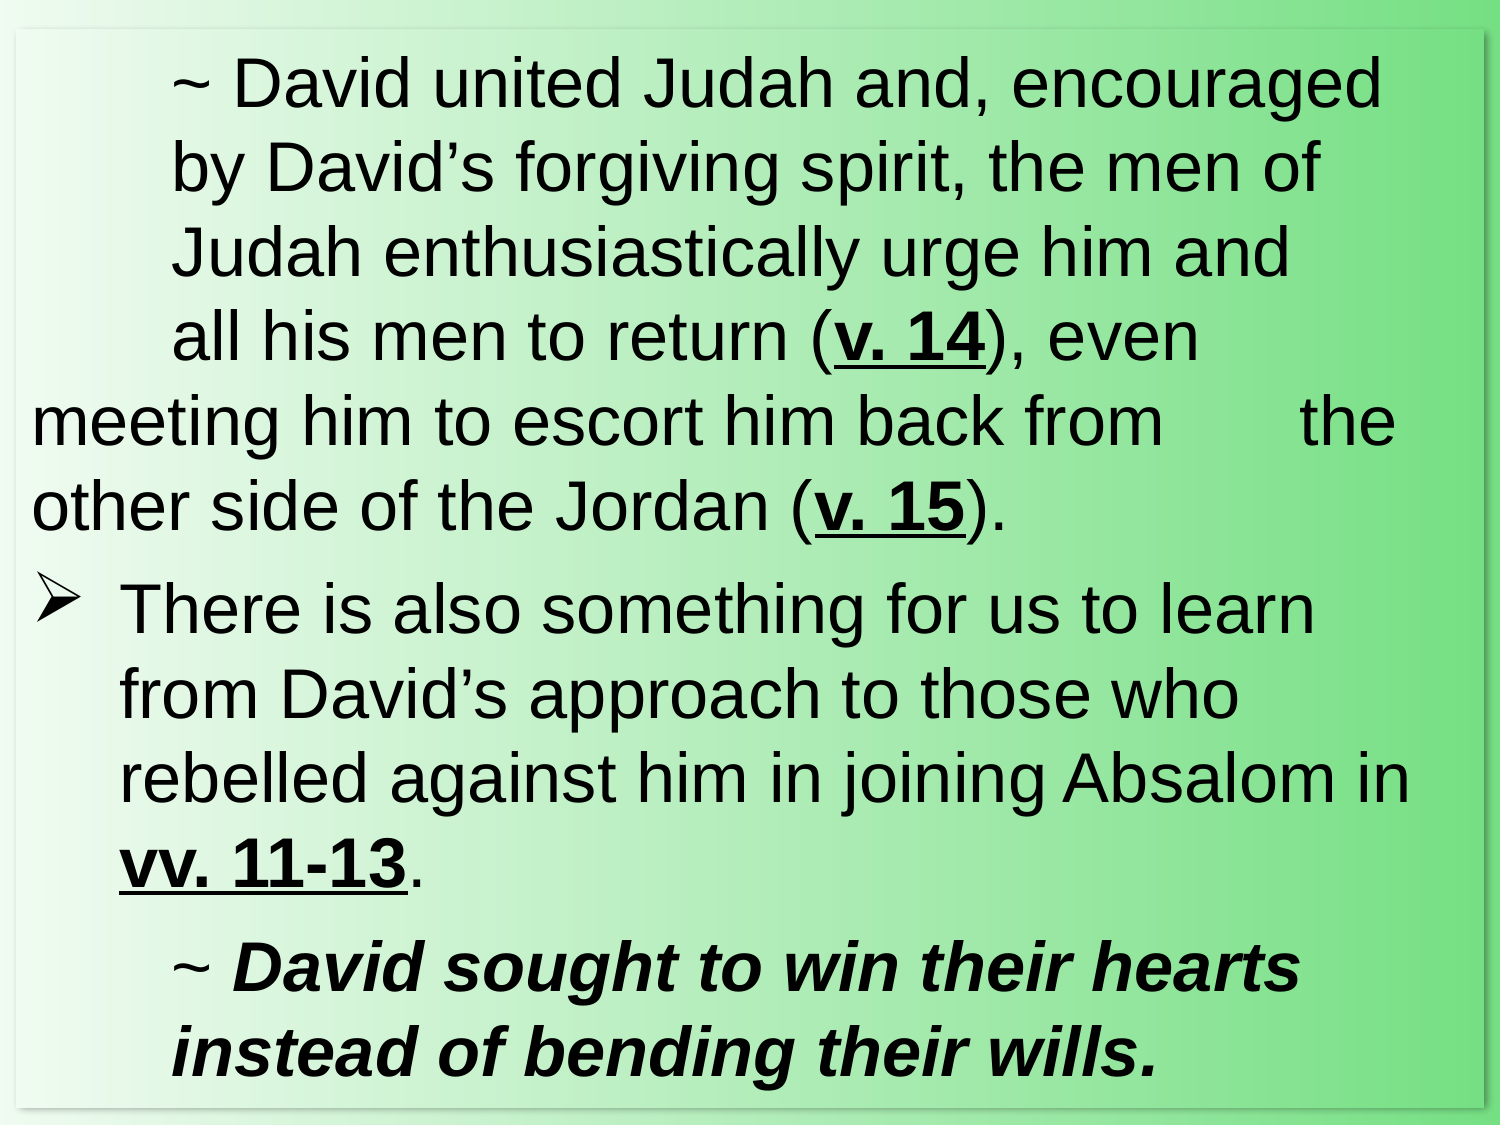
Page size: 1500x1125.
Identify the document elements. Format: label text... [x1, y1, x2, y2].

subtitle ~ David united Judah and, encouraged by David’s forgiving spirit, the men of Judah enthusiastically urge him and all his men to return (v. 14), even meeting him to escort him back from the other side of the Jordan (v. 15). There is also something for us to learn from David’s approach to those who rebelled against him in joining Absalom in vv. 11-13. ~ David sought to win their hearts instead of bending their wills. [16, 29, 1484, 1108]
